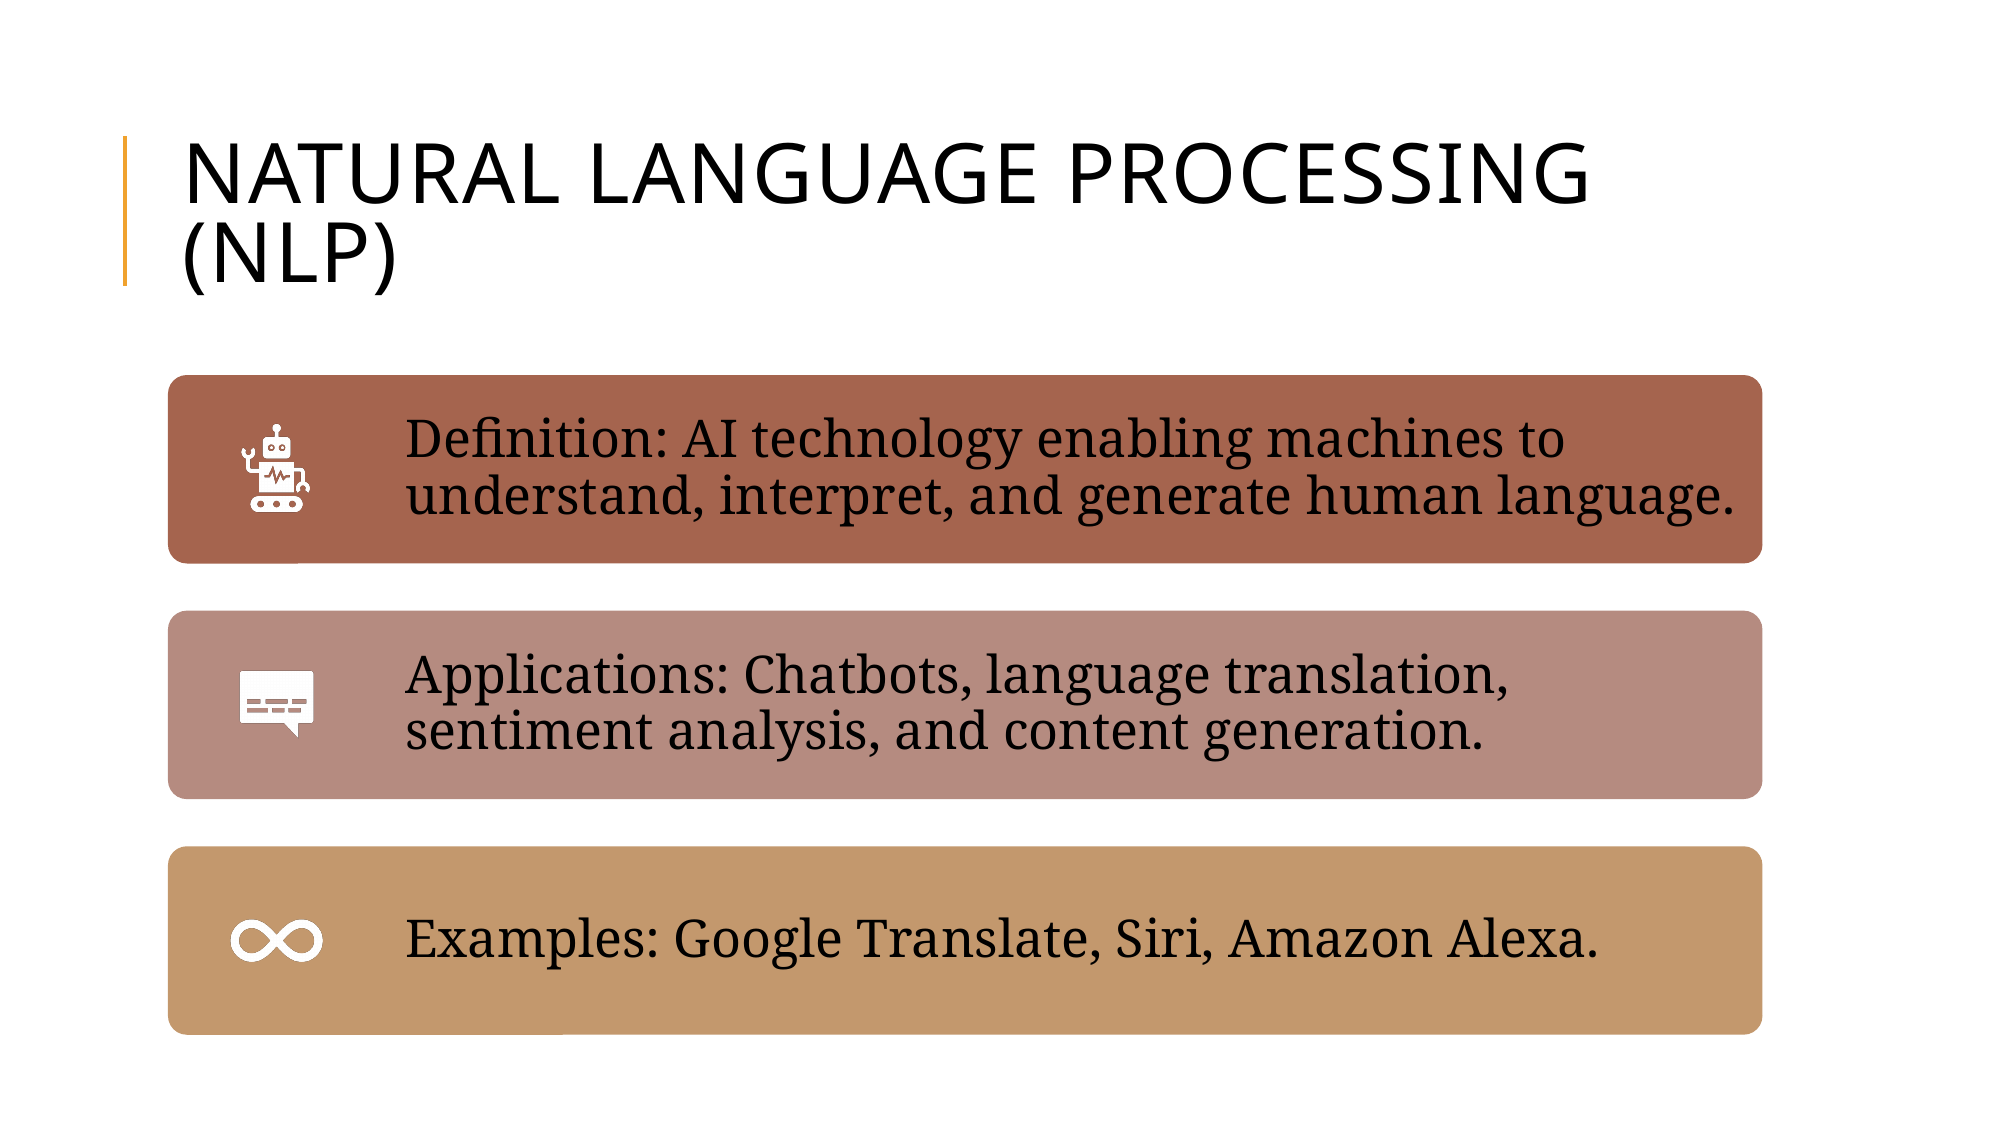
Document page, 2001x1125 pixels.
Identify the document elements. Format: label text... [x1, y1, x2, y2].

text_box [167, 374, 1763, 1036]
title Natural Language Processing (NLP) [168, 96, 1763, 342]
